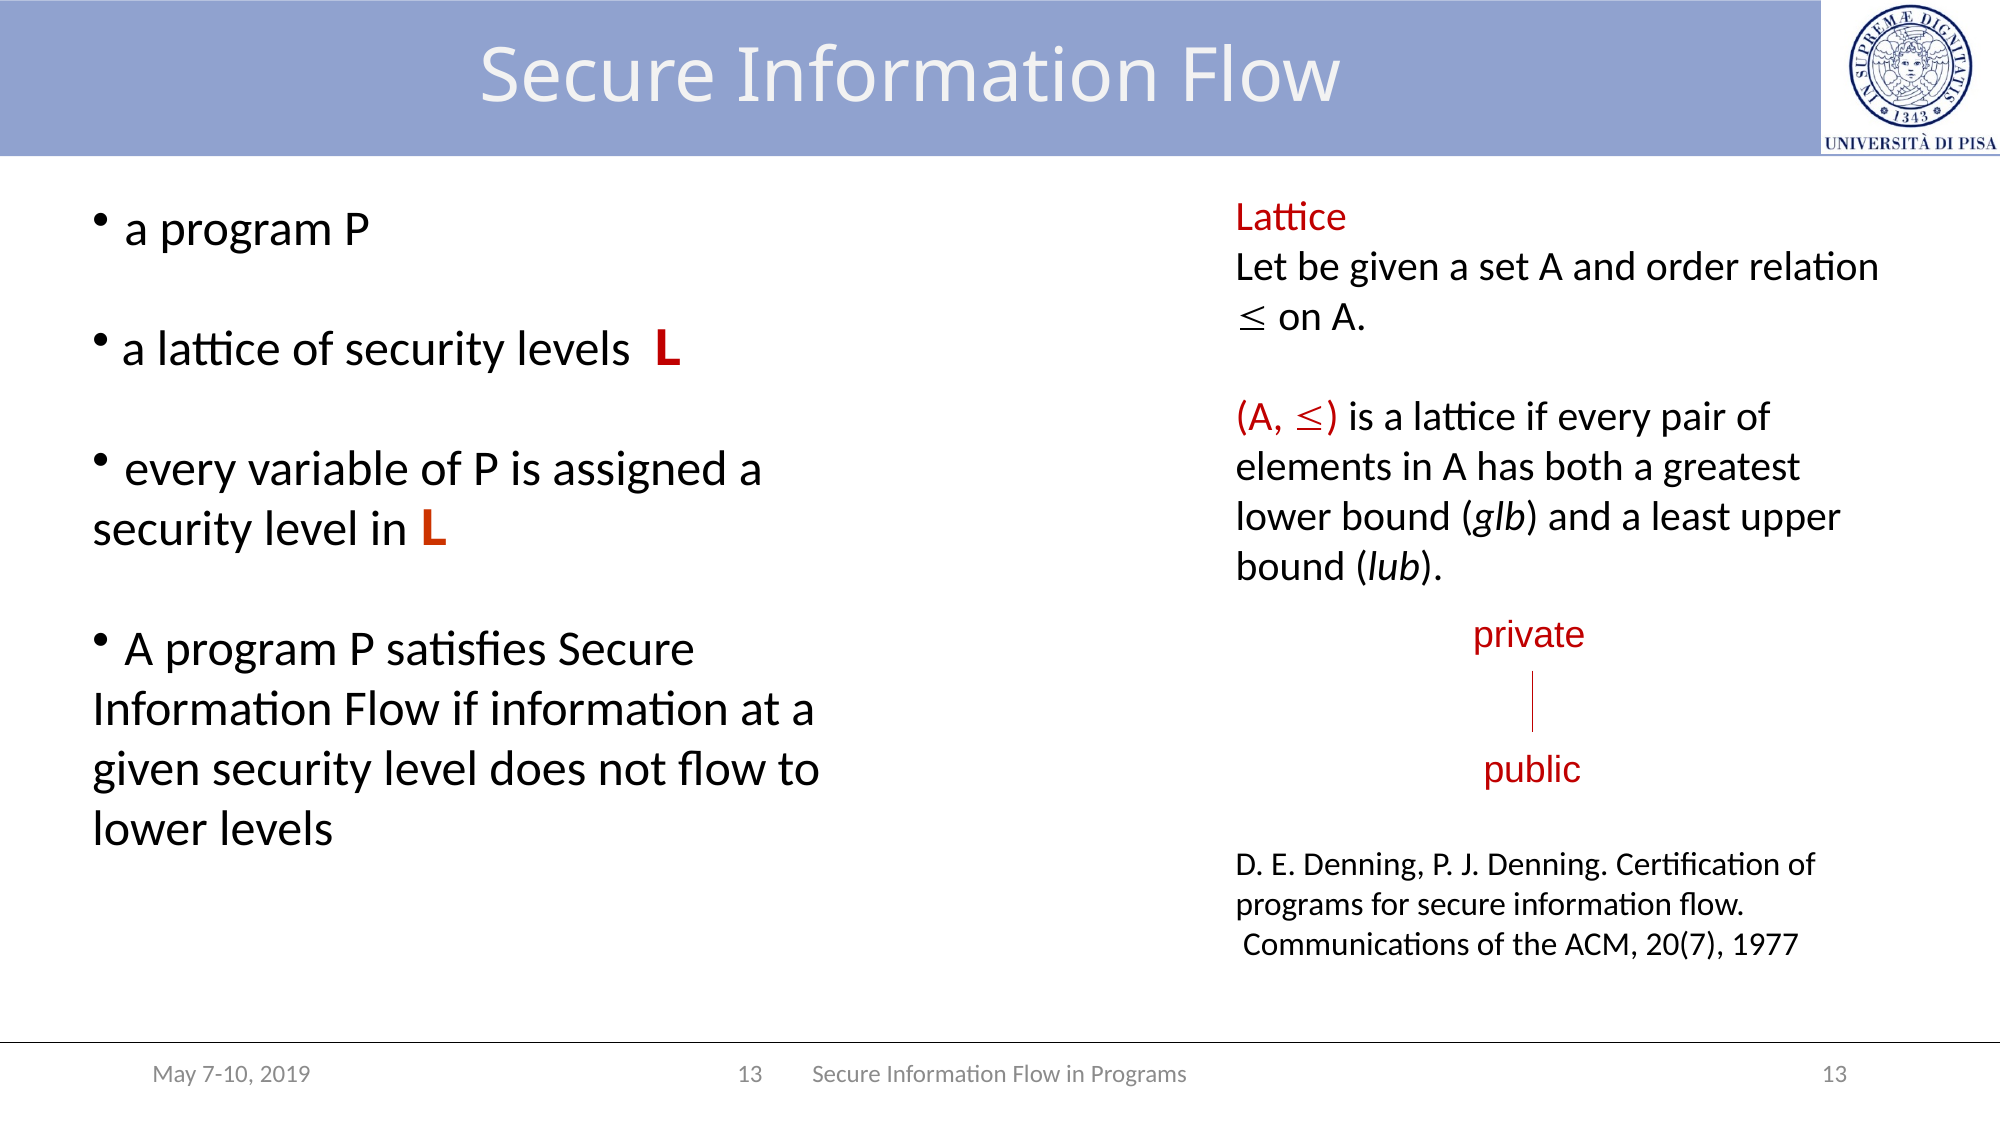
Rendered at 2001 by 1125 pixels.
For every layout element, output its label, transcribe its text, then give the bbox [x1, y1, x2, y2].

footer Secure Information Flow in Programs [988, 1042, 1338, 1103]
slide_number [137, 1042, 512, 1103]
title Secure Information Flow [0, 0, 1822, 154]
text_box a program P a lattice of security levels L every variable of P is assigned a security level in L A program P satisfies Secure Information Flow if information at a given security level does not flow to lower levels [77, 187, 871, 923]
text_box 13 [512, 1042, 988, 1103]
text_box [1458, 602, 1646, 800]
picture [1822, 0, 2000, 154]
slide_number 13 [1412, 1042, 1863, 1103]
text_box D. E. Denning, P. J. Denning. Certification of programs for secure information flow. Communications of the ACM, 20(7), 1977 [1220, 835, 1838, 970]
text_box Lattice Let be given a set A and order relation  on A. (A, ) is a lattice if every pair of elements in A has both a greatest lower bound (glb) and a least upper bound (lub). [1220, 181, 1896, 596]
